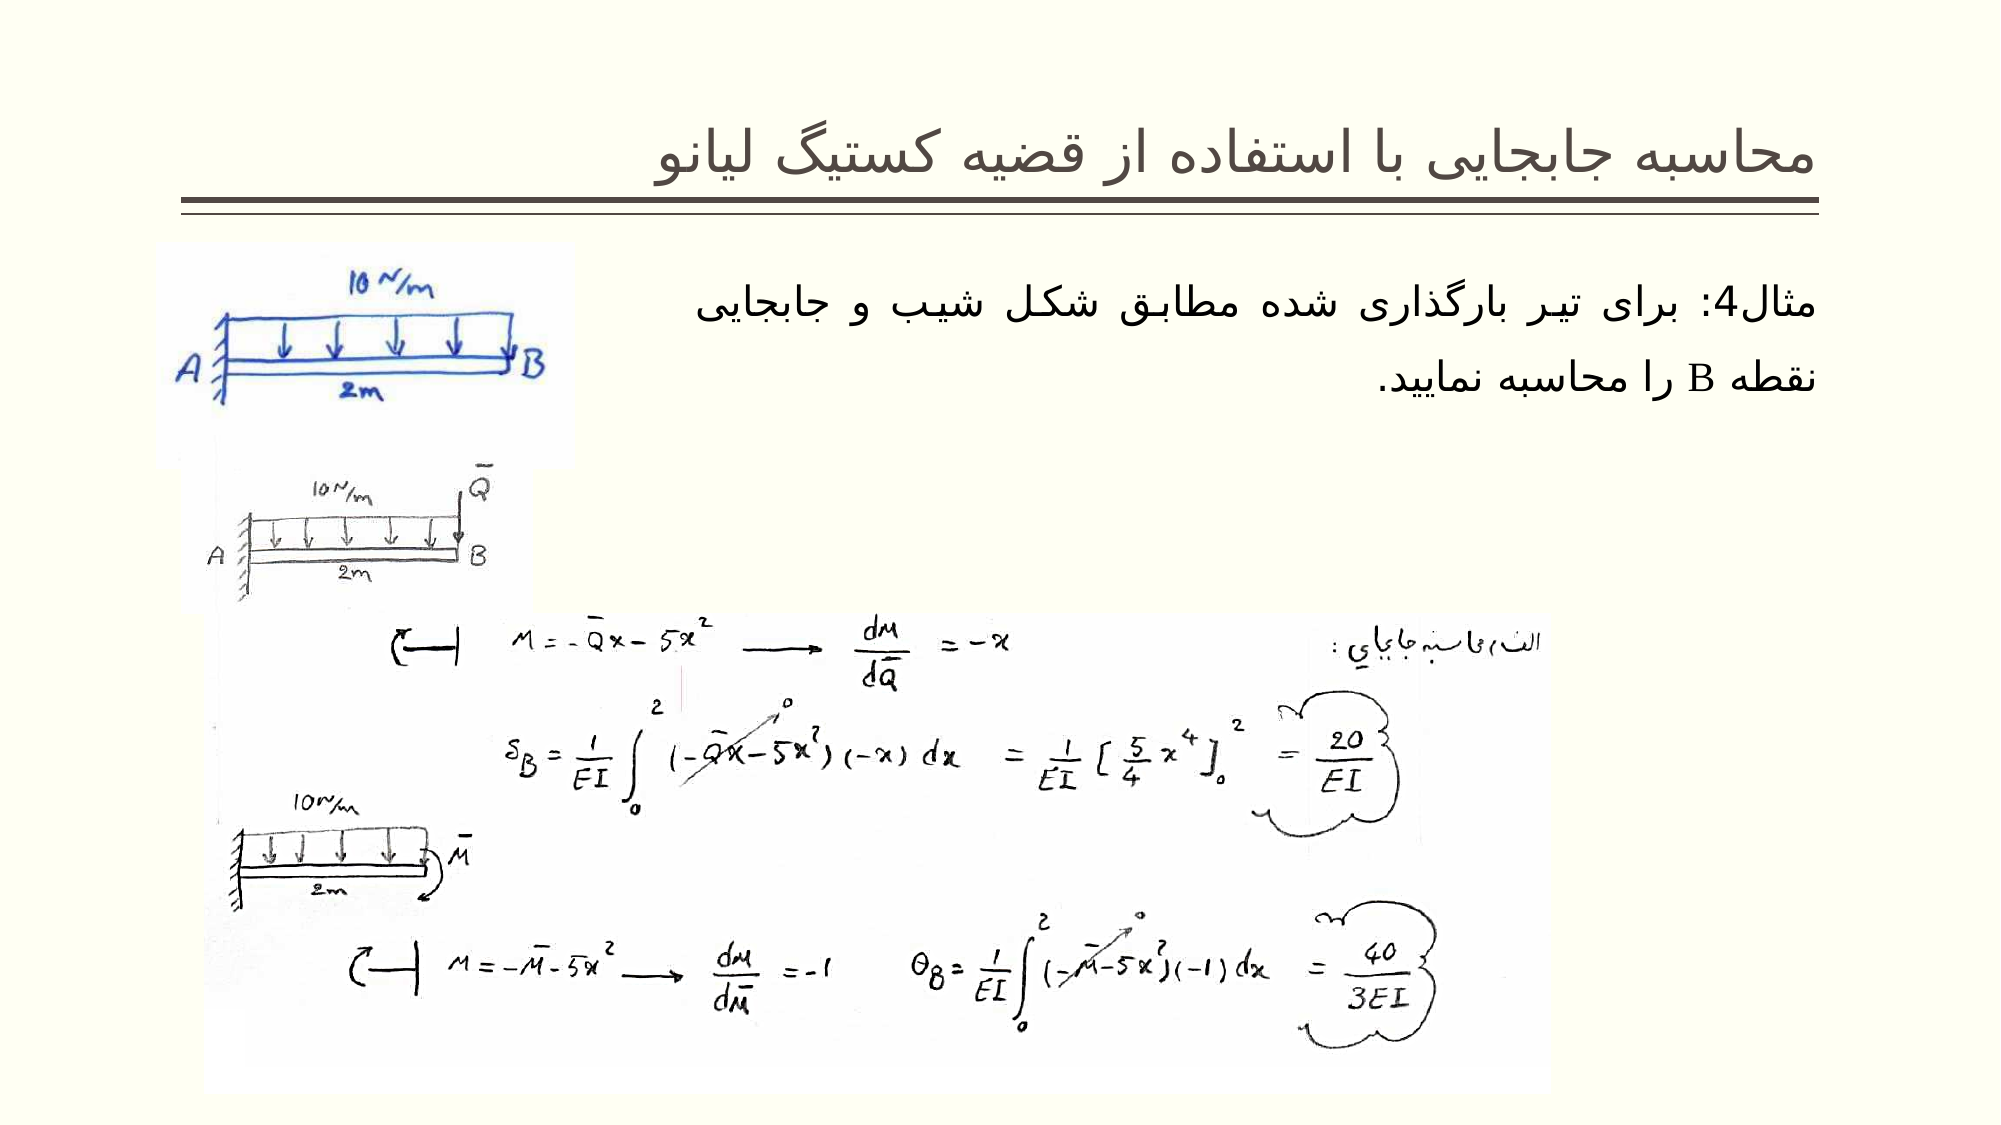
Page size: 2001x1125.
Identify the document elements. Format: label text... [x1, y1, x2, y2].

picture [156, 242, 575, 469]
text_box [181, 442, 1551, 1094]
title محاسبه جابجایی با استفاده از قضیه کستیگ لیانو [181, 12, 1819, 193]
text_box مثال4: برای تیر بارگذاری شده مطابق شکل شیب و جابجایی نقطه B را محاسبه نمایید. [675, 242, 1833, 408]
